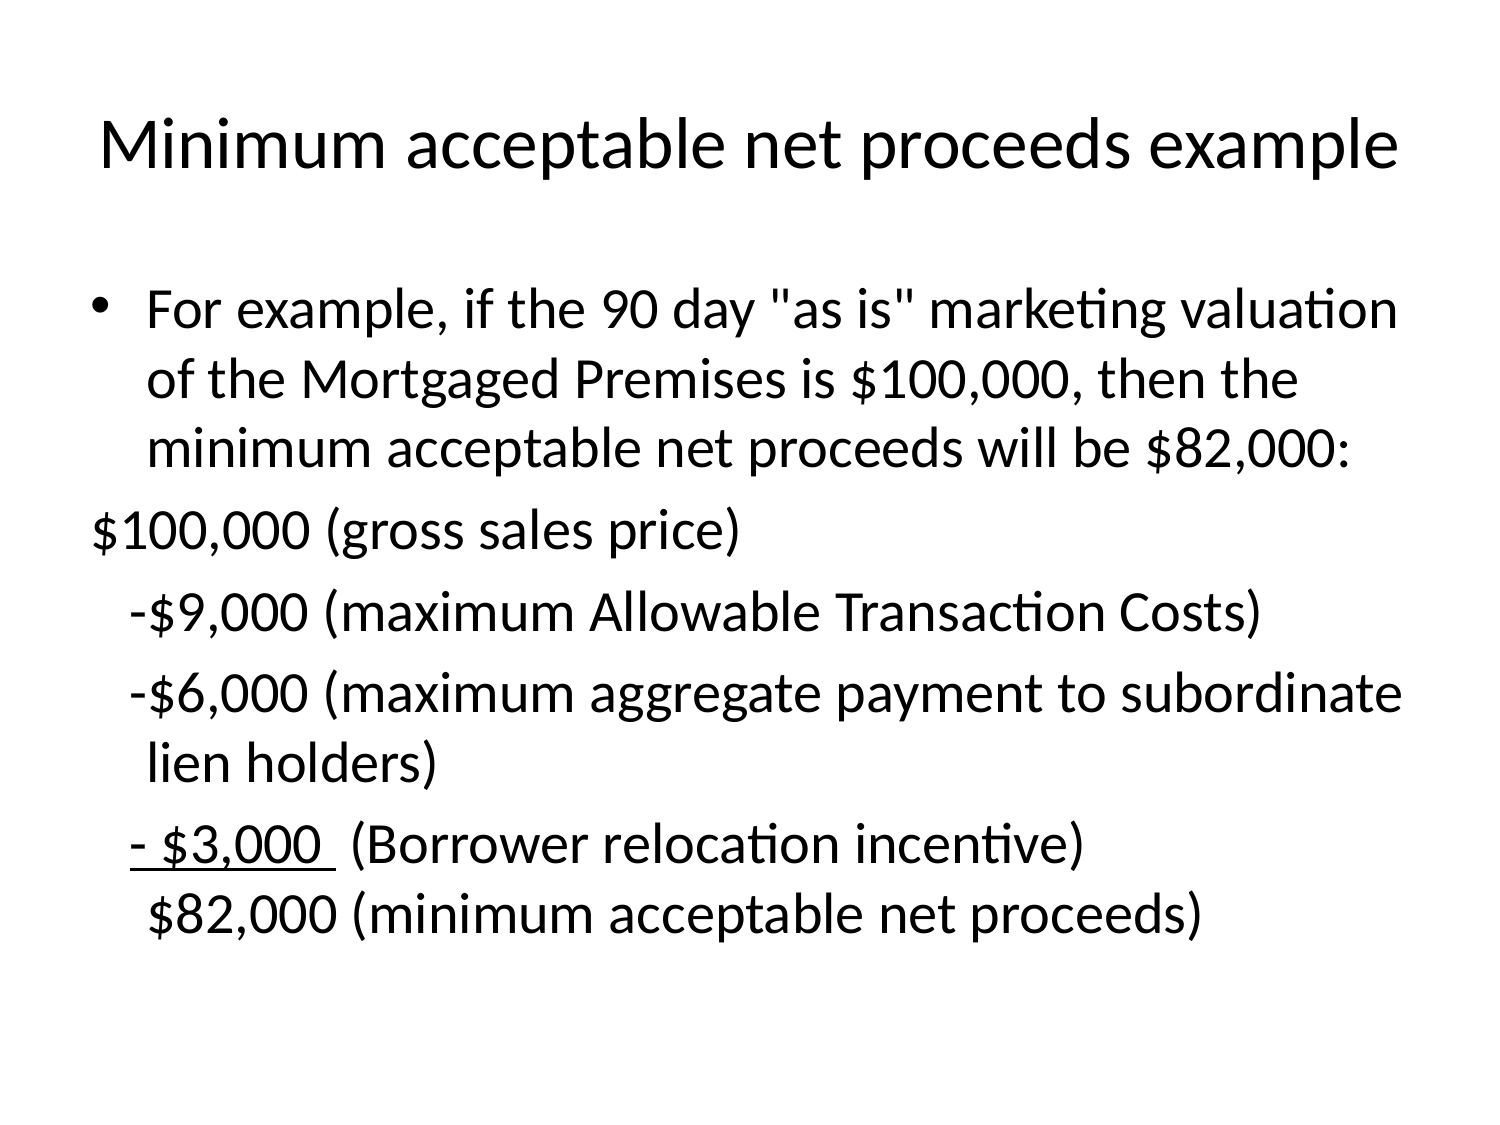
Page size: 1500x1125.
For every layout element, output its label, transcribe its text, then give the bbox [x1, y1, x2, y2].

list For example, if the 90 day "as is" marketing valuation of the Mortgaged Premises is $100,000, then the minimum acceptable net proceeds will be $82,000: $100,000 (gross sales price) -$9,000 (maximum Allowable Transaction Costs) -$6,000 (maximum aggregate payment to subordinate lien holders) - $3,000 (Borrower relocation incentive) $82,000 (minimum acceptable net proceeds) [75, 262, 1425, 1005]
title Minimum acceptable net proceeds example [75, 45, 1425, 233]
